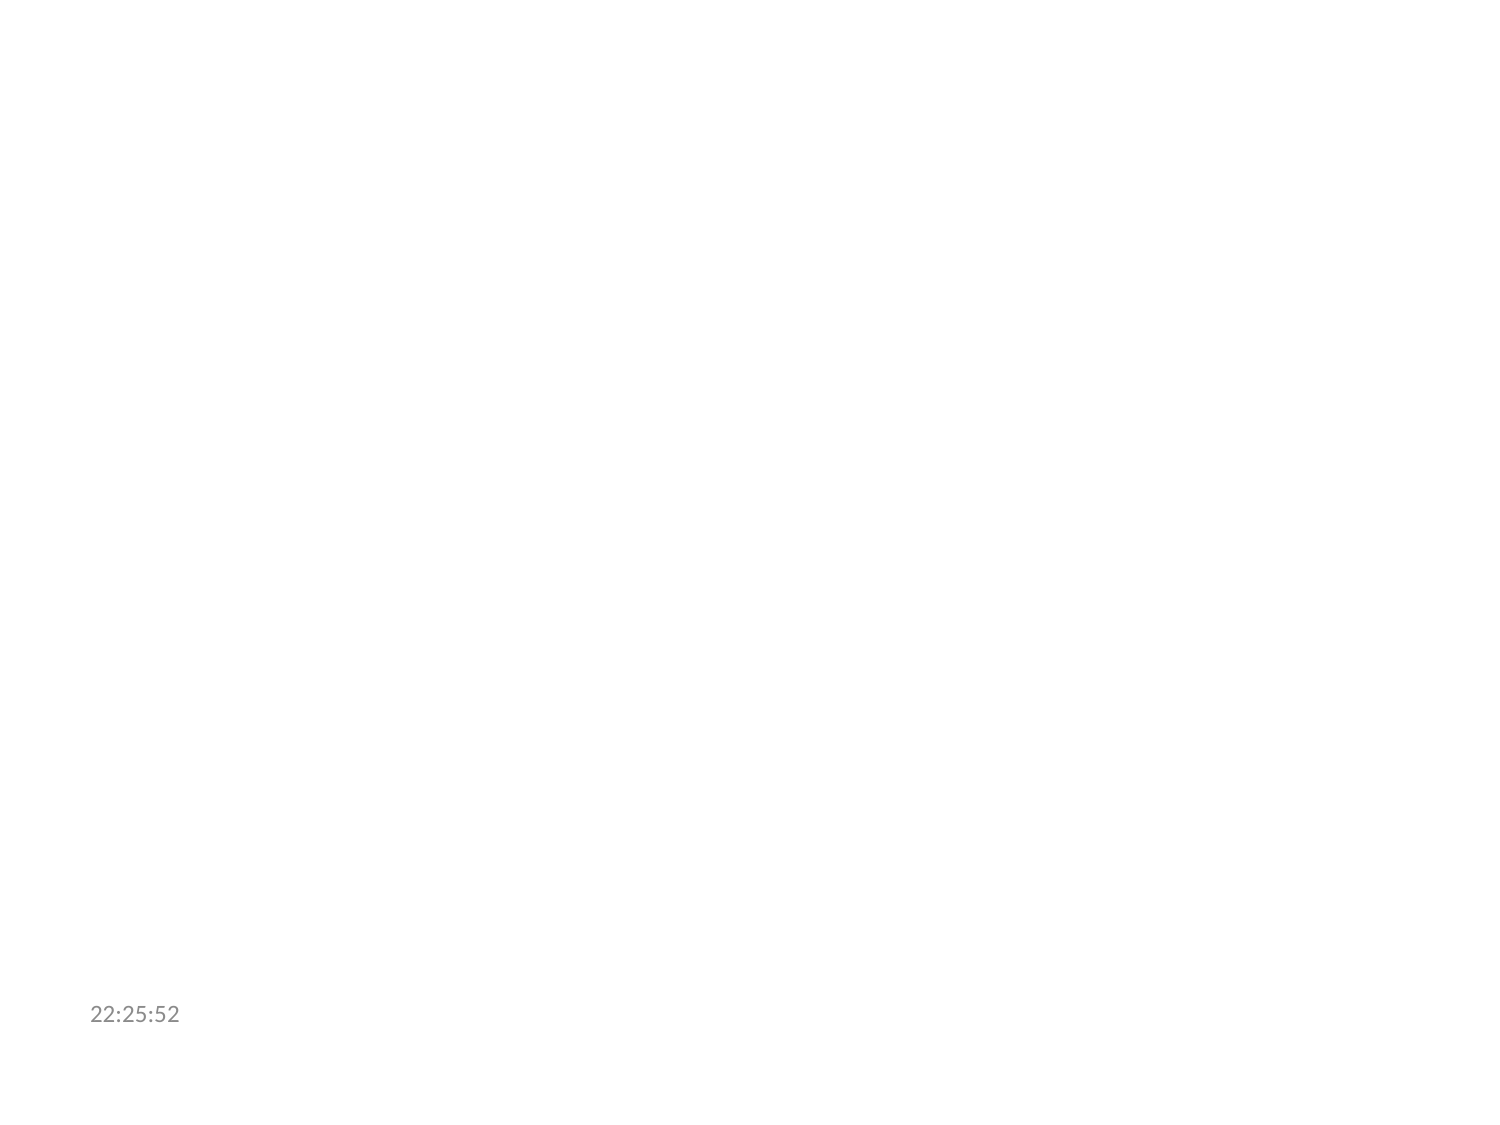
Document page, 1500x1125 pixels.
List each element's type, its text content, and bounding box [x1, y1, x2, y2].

text_box 15:35:09 [75, 982, 425, 1043]
